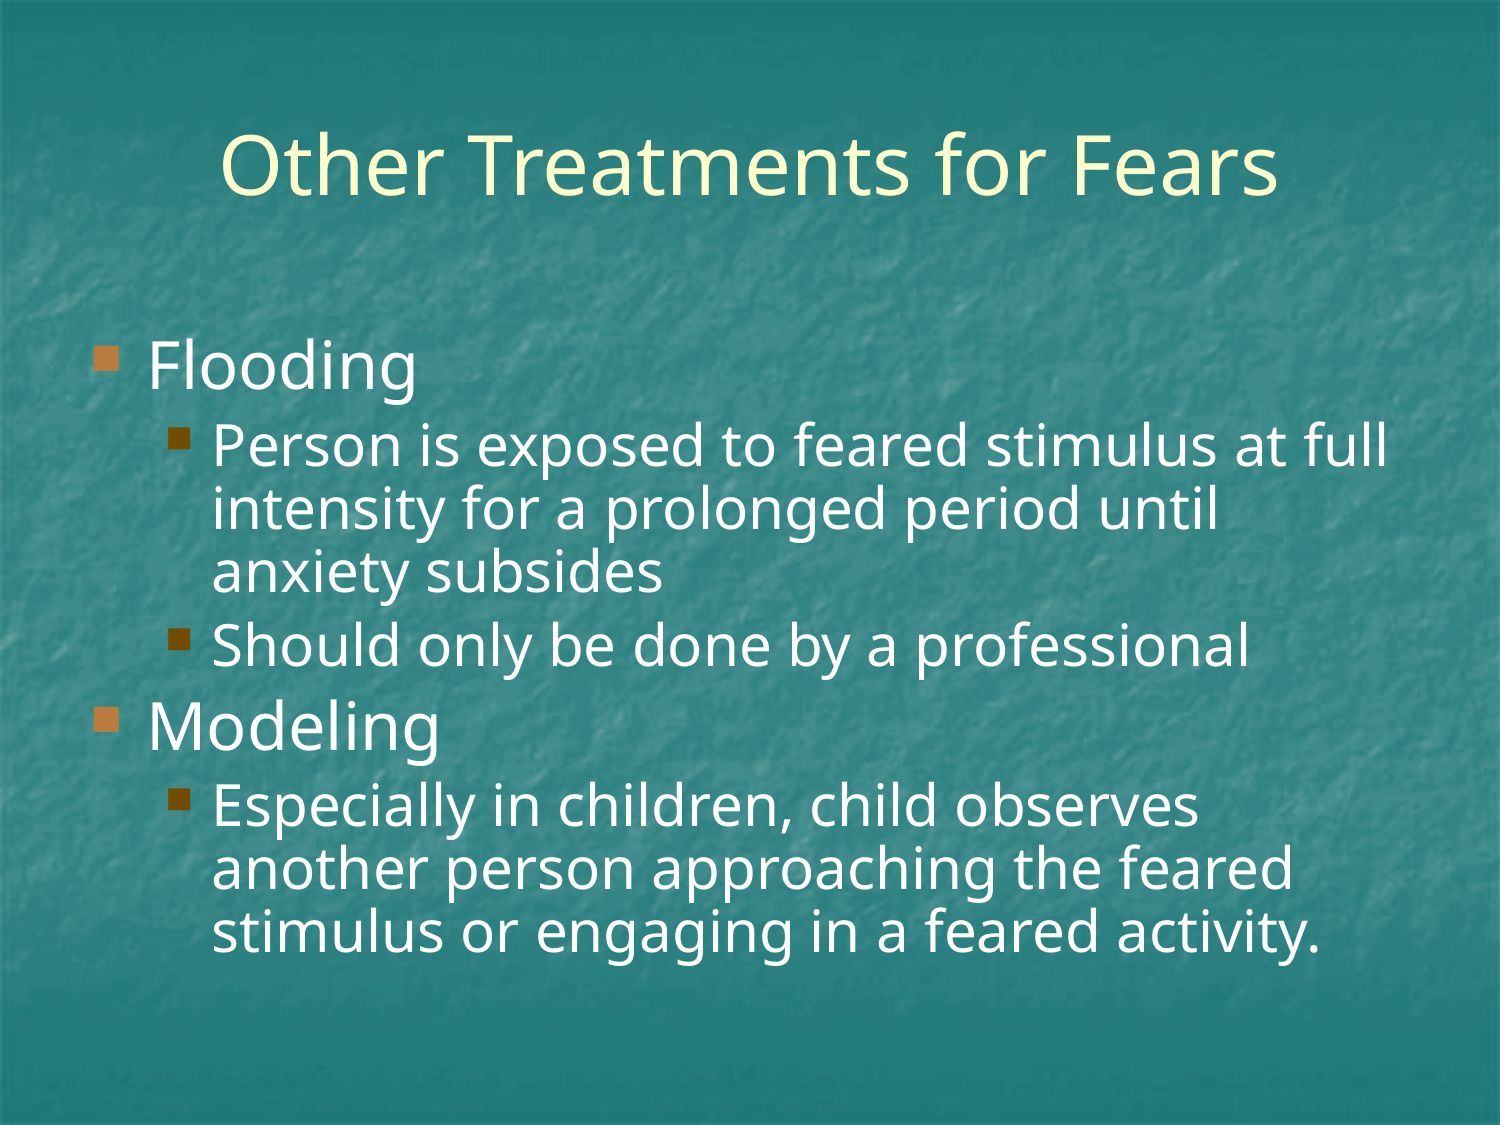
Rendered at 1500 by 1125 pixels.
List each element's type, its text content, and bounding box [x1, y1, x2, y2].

list Flooding Person is exposed to feared stimulus at full intensity for a prolonged period until anxiety subsides Should only be done by a professional Modeling Especially in children, child observes another person approaching the feared stimulus or engaging in a feared activity. [74, 324, 1426, 1001]
title Other Treatments for Fears [74, 49, 1426, 276]
